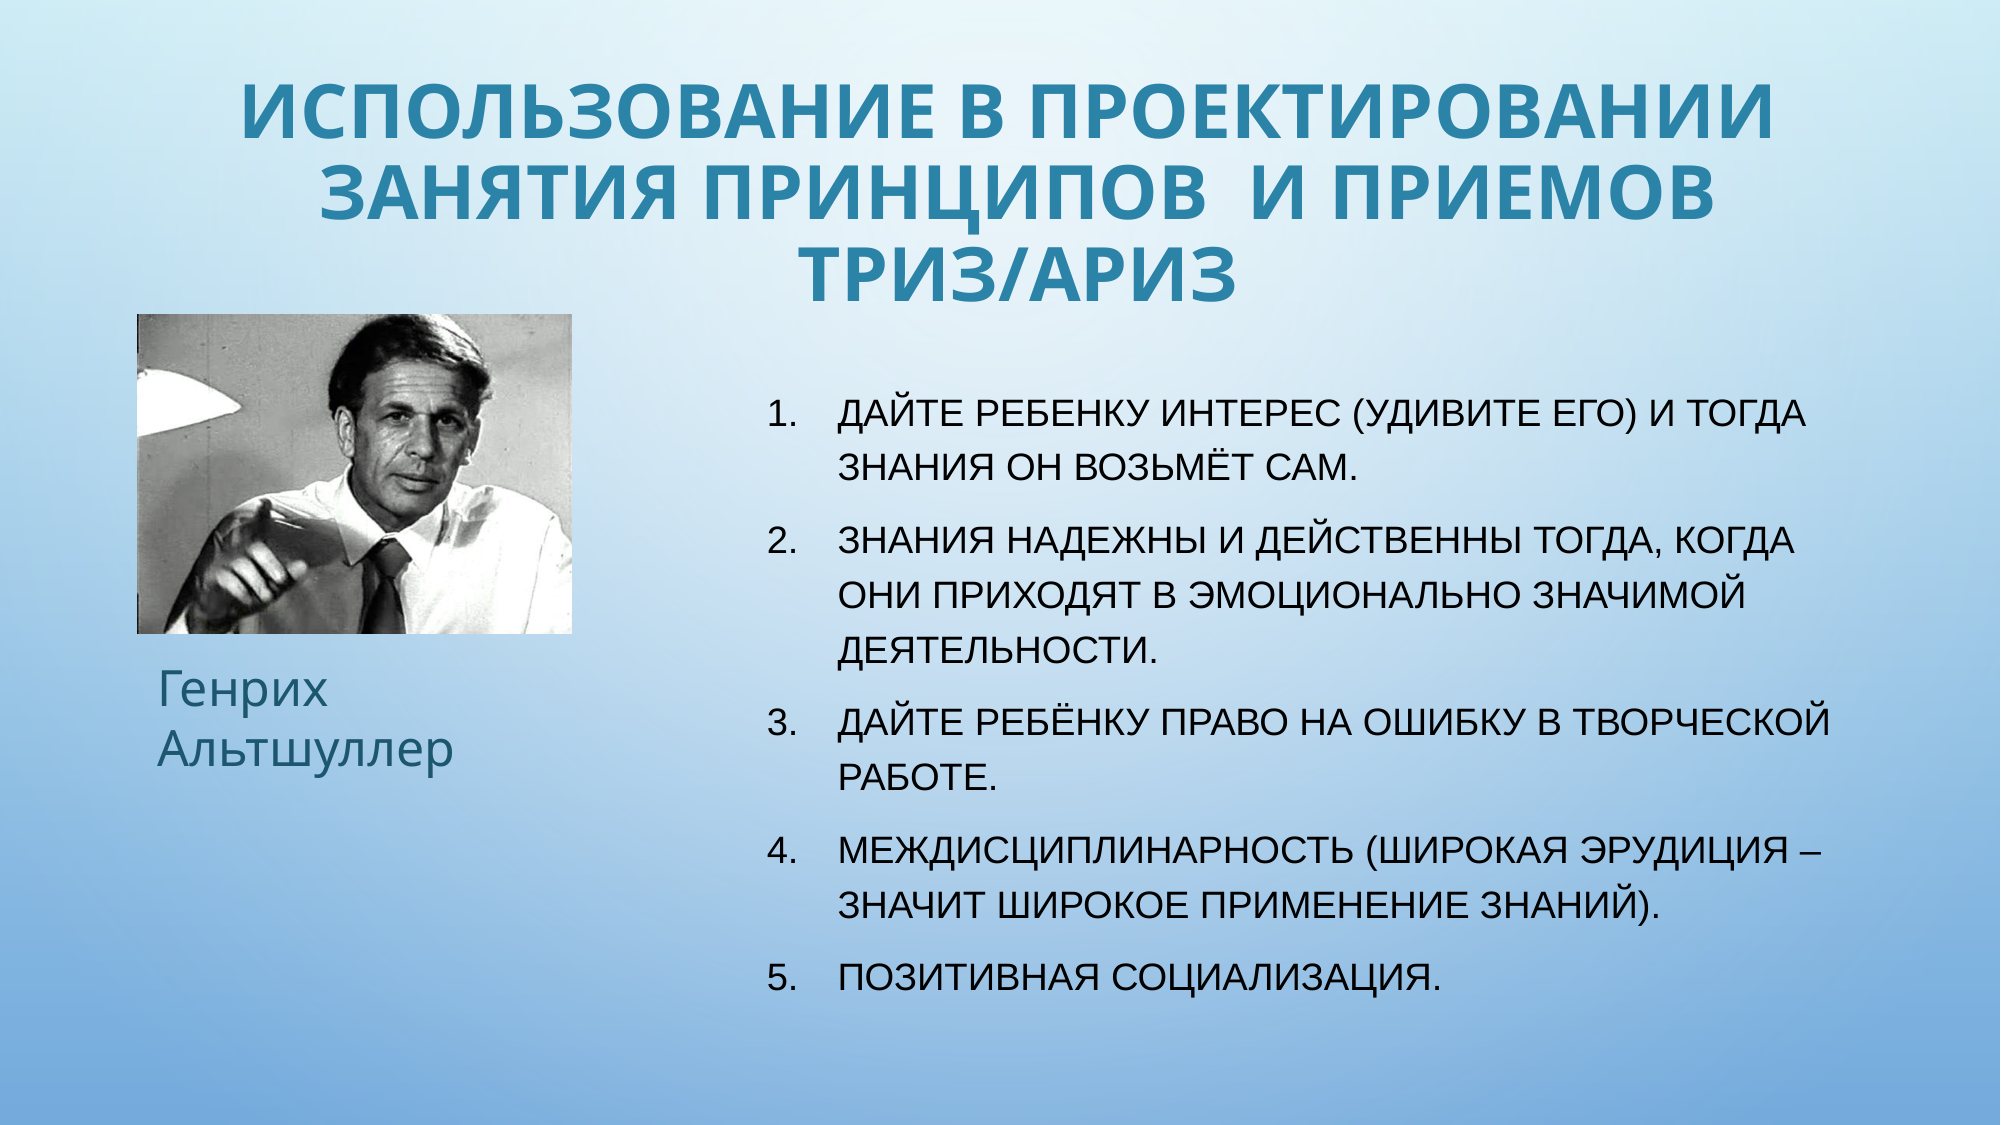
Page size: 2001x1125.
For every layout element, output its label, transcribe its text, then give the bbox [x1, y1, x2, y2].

picture [137, 314, 572, 634]
list Дайте ребенку интерес (удивите его) и тогда знания он возьмёт сам. Знания надежны и действенны тогда, когда они приходят в эмоционально значимой деятельности. Дайте ребёнку право на ошибку в творческой работе. Междисциплинарность (широкая эрудиция – значит широкое применение знаний). Позитивная социализация. [751, 371, 1894, 1012]
title Использование в проектировании занятия принципов и приемов ТРИЗ/АРИЗ [142, 112, 1894, 279]
text_box Генрих Альтшуллер [142, 649, 576, 784]
